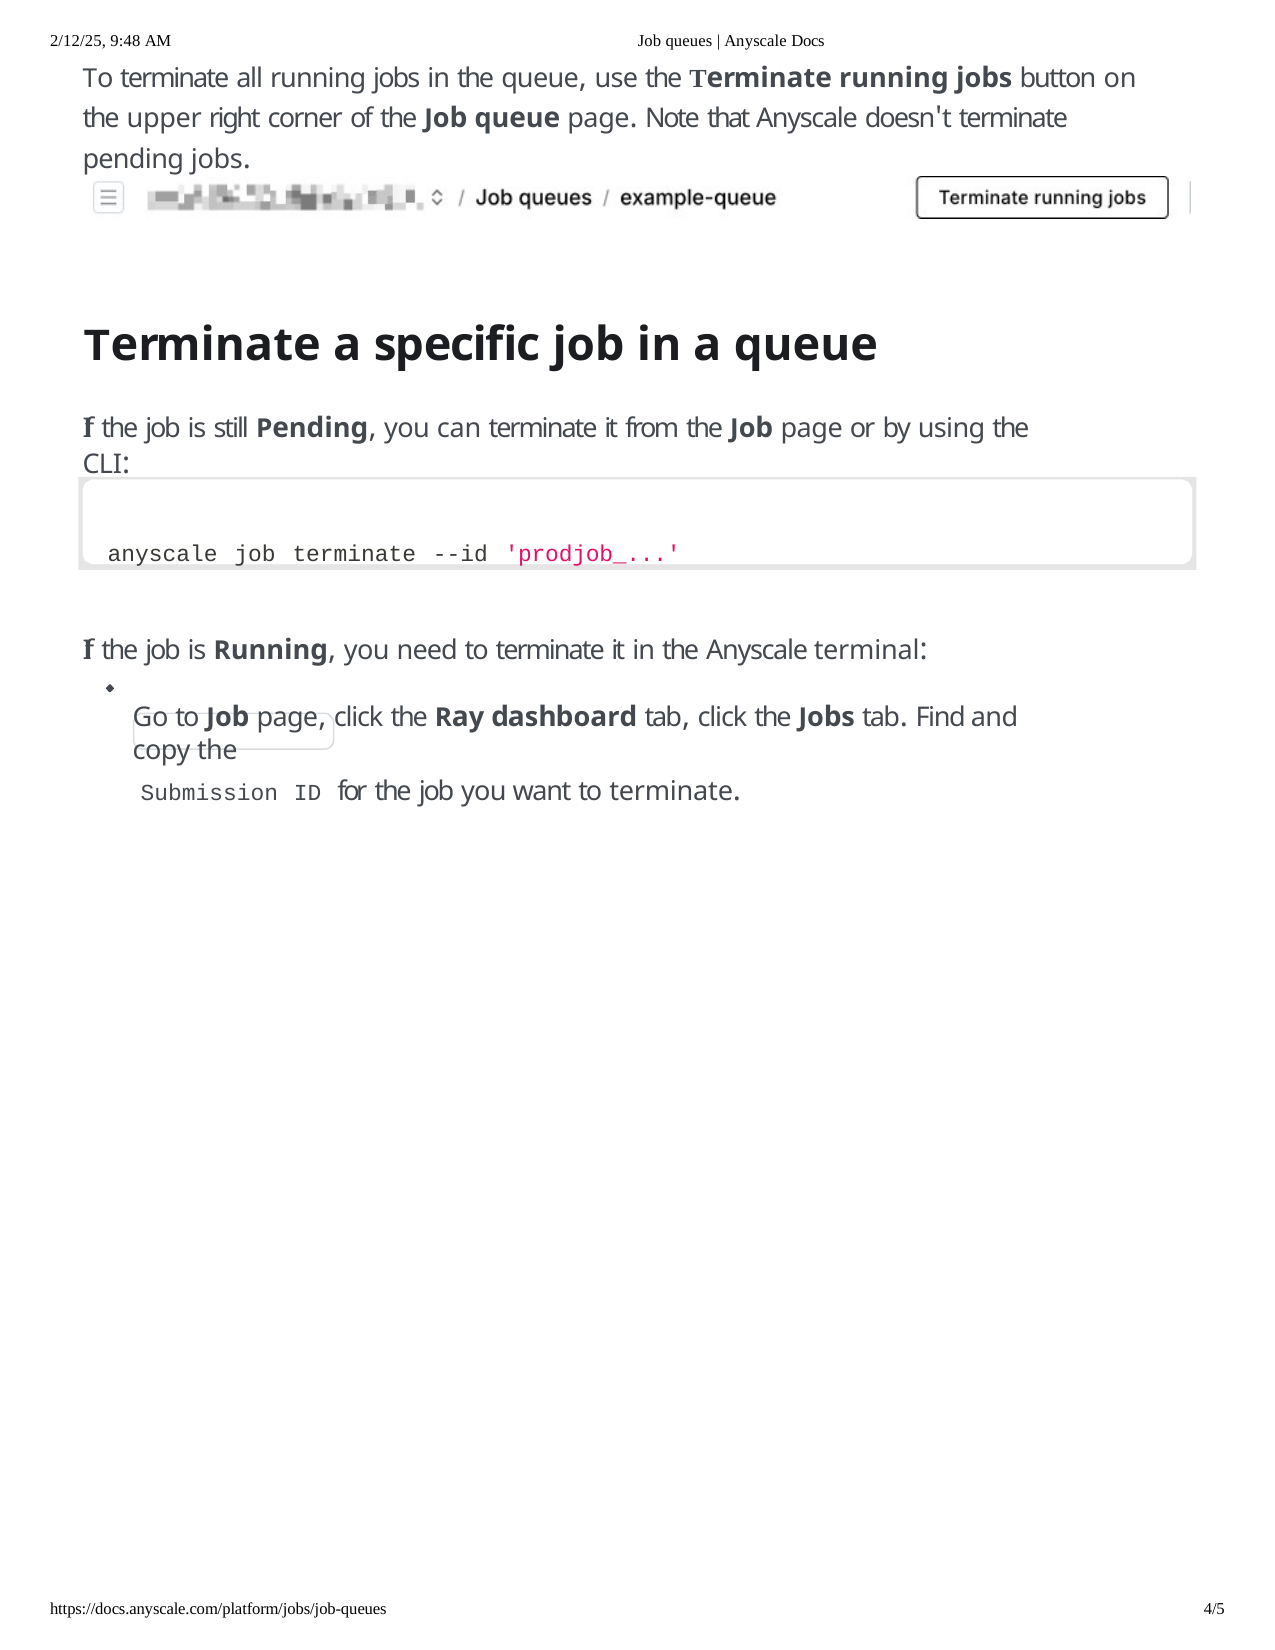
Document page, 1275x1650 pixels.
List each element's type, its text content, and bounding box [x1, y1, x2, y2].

text_box Terminate a specific job in a queue If the job is still Pending, you can terminate it from the Job page or by using the CLI: anyscale job terminate --id 'prodjob_...' If the job is Running, you need to terminate it in the Anyscale terminal: Go to Job page, click the Ray dashboard tab, click the Jobs tab. Find and copy the Submission ID for the job you want to terminate. [80, 578, 1083, 807]
text_box 2/12/25, 9:48 AM Job queues | Anyscale Docs To terminate all running jobs in the queue, use the Terminate running jobs button on the upper right corner of the Job queue page. Note that Anyscale doesn't terminate pending jobs. [47, 24, 1166, 175]
picture [92, 176, 1192, 219]
slide_number 3/5 [1197, 1599, 1228, 1650]
footer https://docs.anyscale.com/platform/jobs/job-queues [47, 1599, 396, 1650]
text_box Terminate a specific job in a queue If the job is still Pending, you can terminate it from the Job page or by using the CLI: anyscale job terminate --id 'prodjob_...' If the job is Running, you need to terminate it in the Anyscale terminal: Go to Job page, click the Ray dashboard tab, click the Jobs tab. Find and copy the Submission ID for the job you want to terminate. [80, 311, 1083, 475]
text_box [78, 476, 1197, 571]
